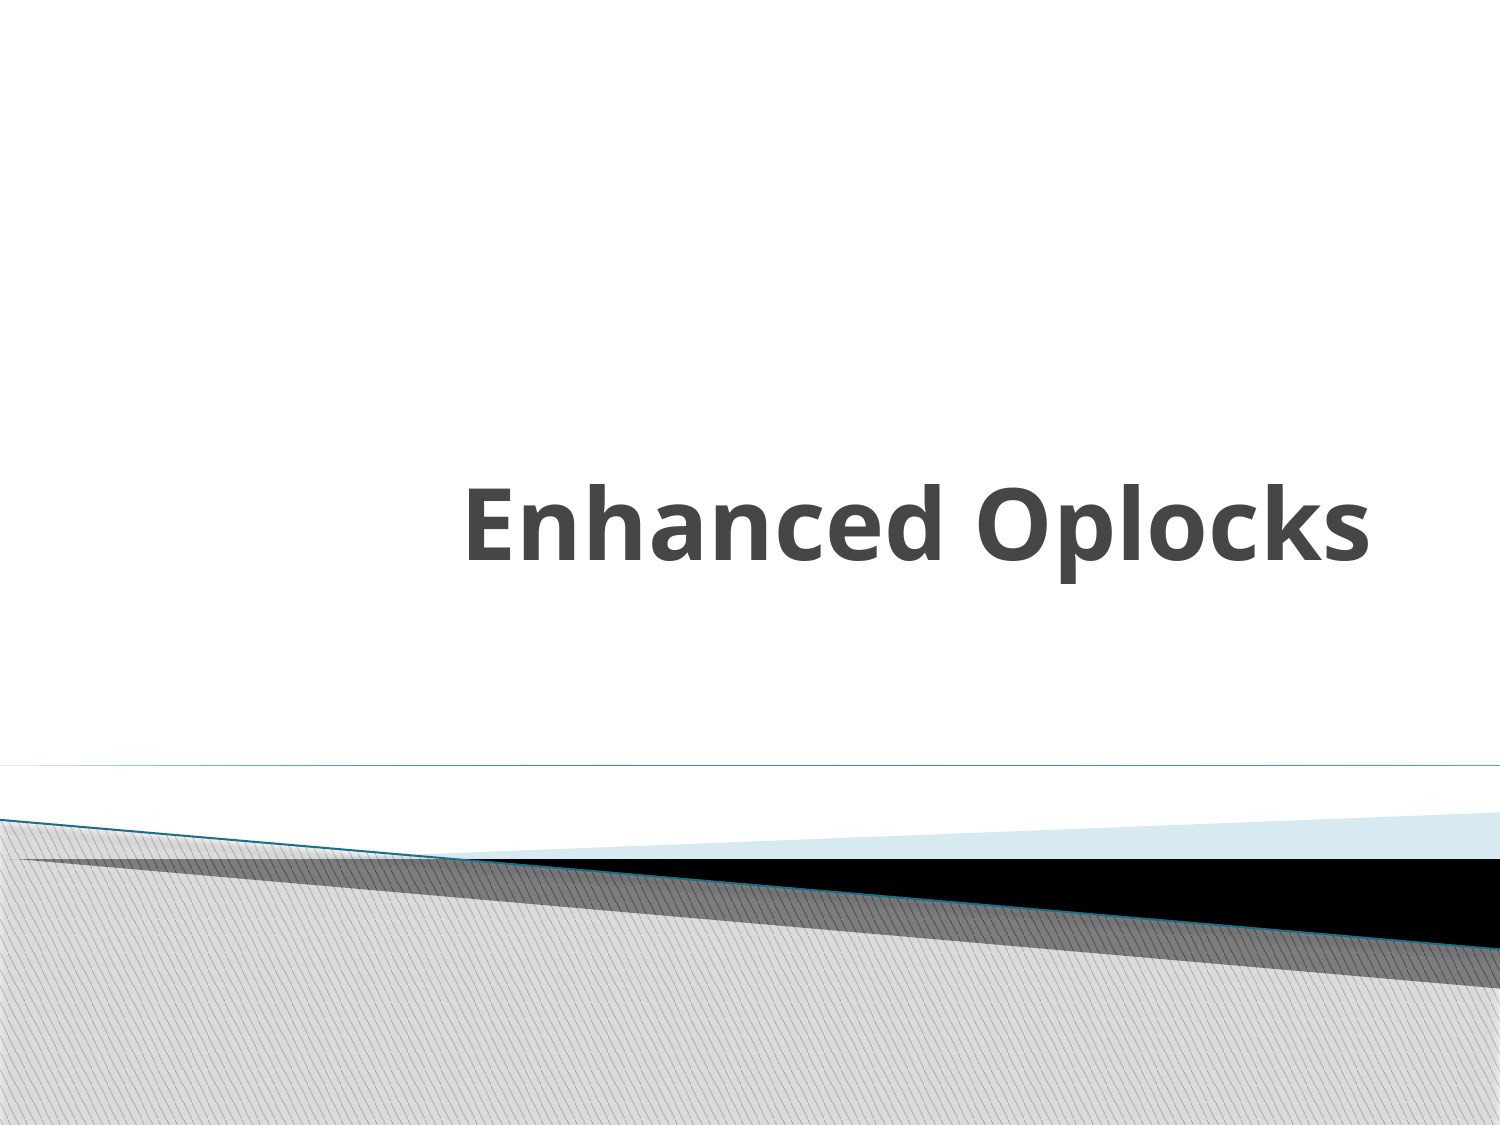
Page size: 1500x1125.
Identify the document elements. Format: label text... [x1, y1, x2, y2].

picture [5, 859, 1500, 989]
title Enhanced Oplocks [112, 287, 1388, 588]
